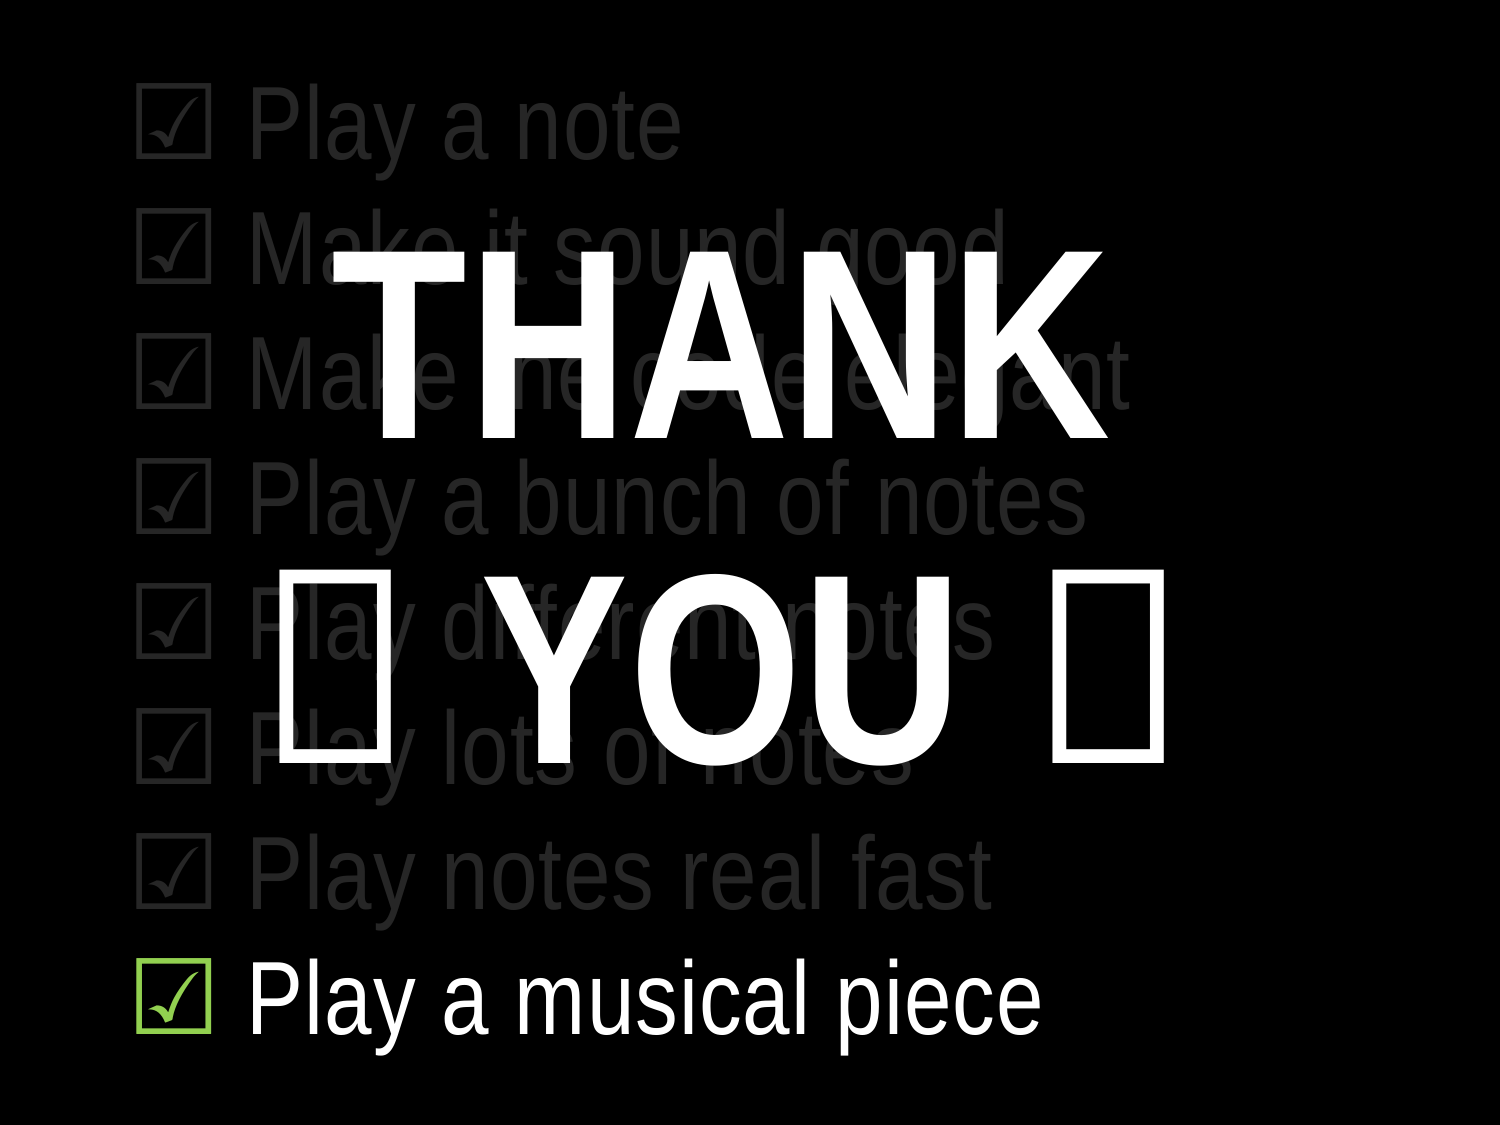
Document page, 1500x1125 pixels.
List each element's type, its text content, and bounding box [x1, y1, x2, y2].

text_box ☑ Make it sound good [112, 174, 1388, 299]
text_box ☑ Play notes real fast [112, 799, 1388, 938]
text_box ☑ Make the code elegant [112, 299, 1388, 424]
text_box ☑ Play different notes [112, 549, 1388, 674]
title ☑ Play a note [112, 50, 1388, 174]
text_box Thank  you  [115, 583, 1391, 825]
text_box ☑ Play a musical piece [112, 938, 1388, 1063]
text_box ☑ Play a bunch of notes [112, 424, 1388, 549]
